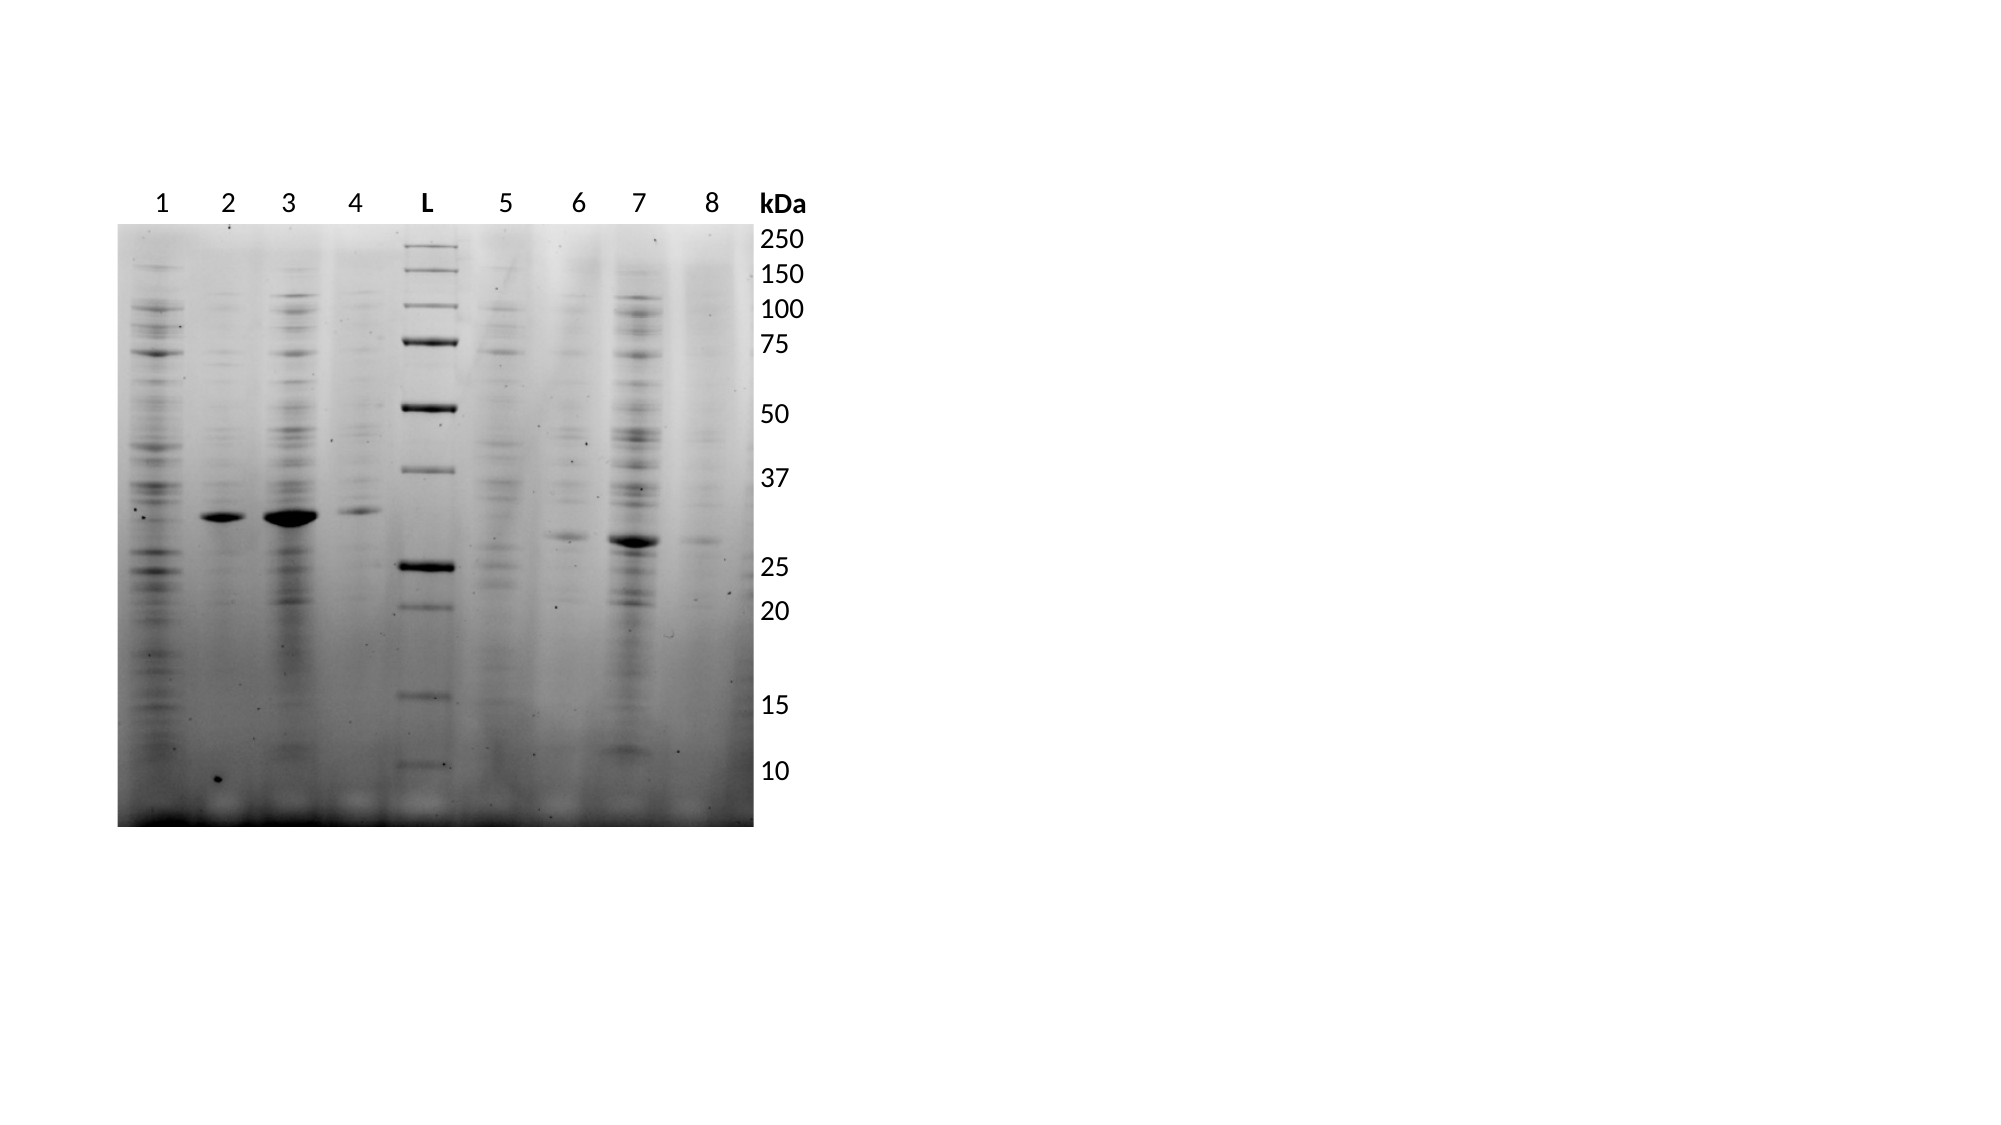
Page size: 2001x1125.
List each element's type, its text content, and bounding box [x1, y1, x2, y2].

text_box kDa 250 150 100 75 50 [754, 177, 837, 507]
text_box 25 [754, 539, 828, 590]
text_box 1 2 3 4 L 5 6 7 8 [126, 175, 763, 261]
text_box 10 [754, 744, 828, 794]
picture [117, 224, 754, 827]
text_box 15 [754, 678, 816, 728]
text_box 20 [754, 590, 816, 634]
text_box 37 [754, 450, 816, 501]
